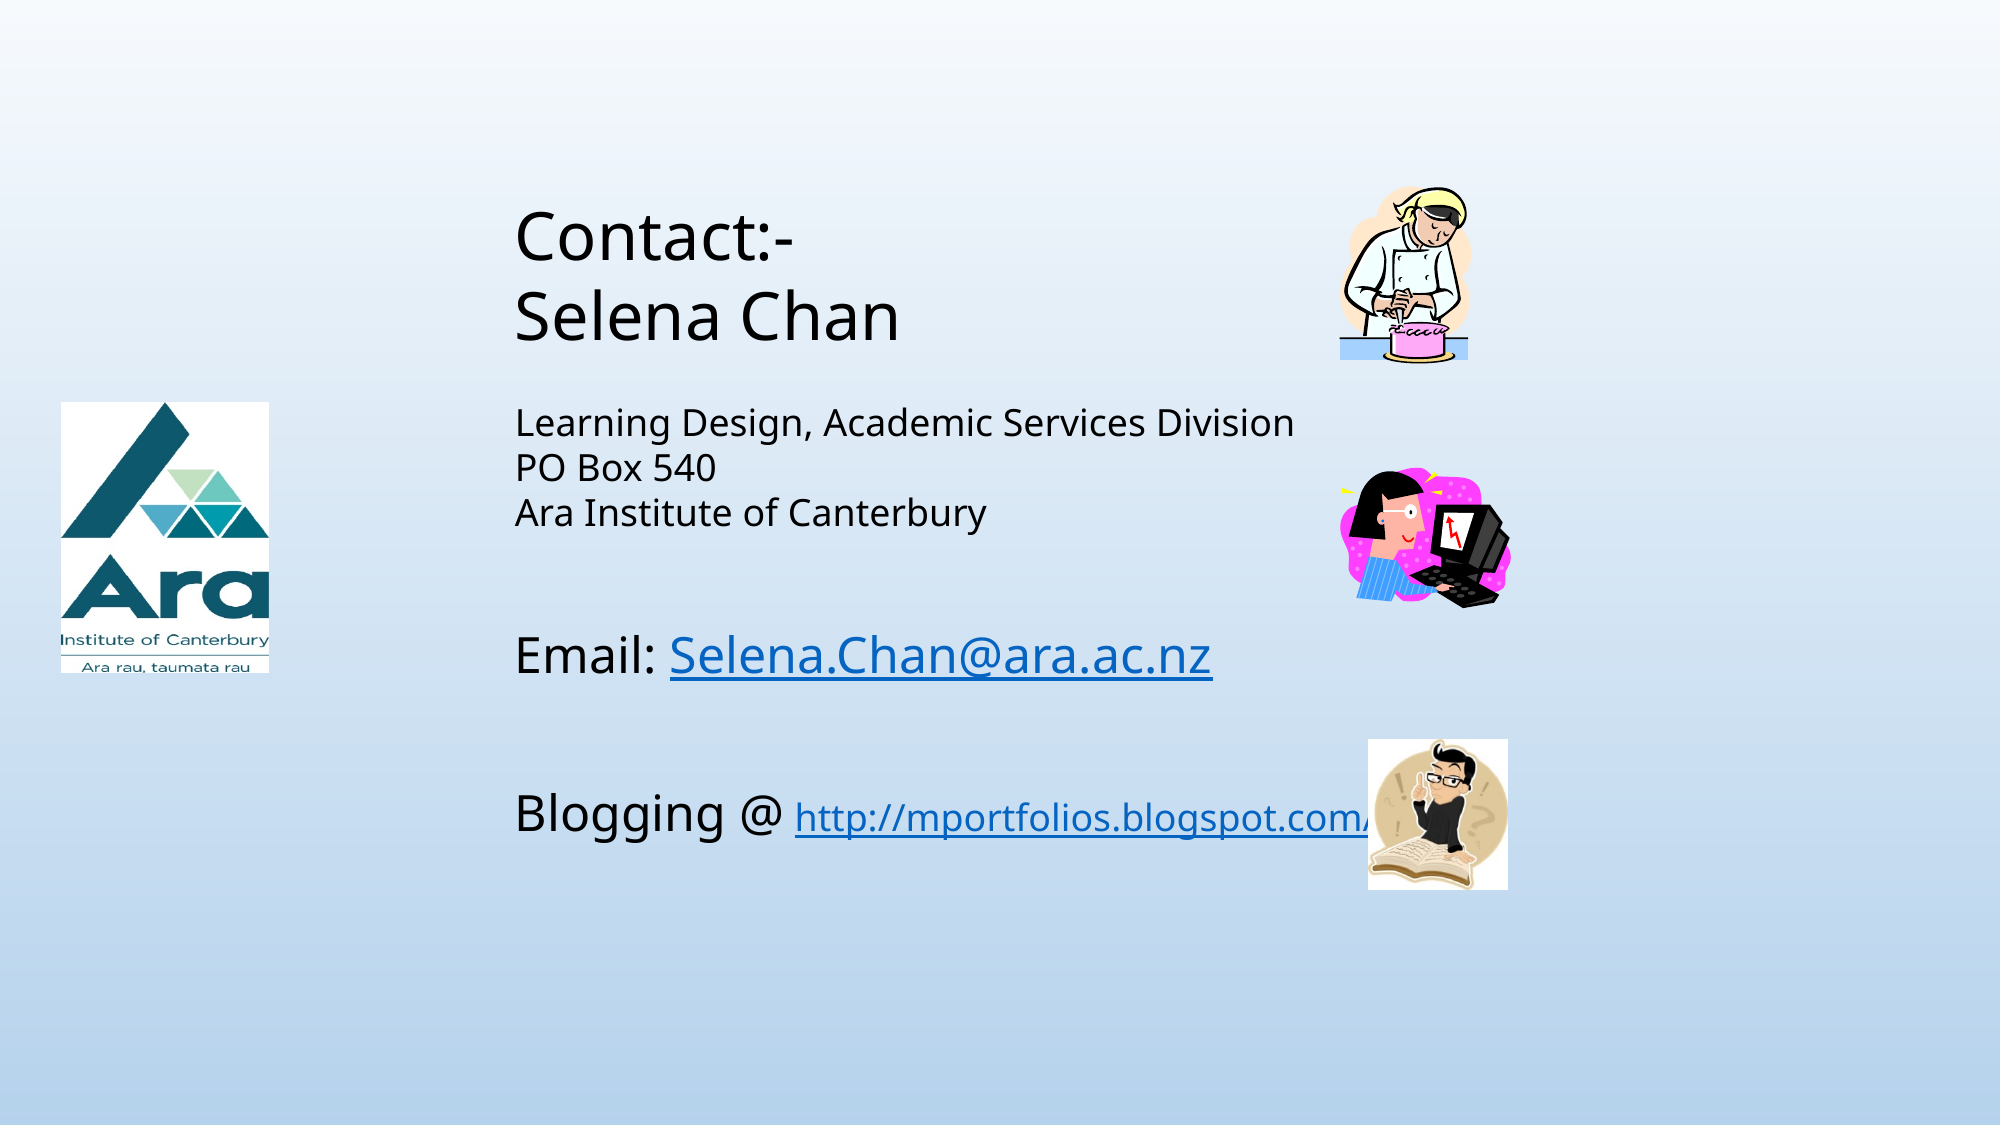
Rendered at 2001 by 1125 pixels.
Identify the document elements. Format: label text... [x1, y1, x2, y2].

text_box Contact:- Selena Chan Learning Design, Academic Services Division PO Box 540 Ara Institute of Canterbury Email: Selena.Chan@ara.ac.nz Blogging @ http://mportfolios.blogspot.com/ [500, 186, 1500, 940]
picture [61, 402, 269, 673]
picture [1368, 739, 1508, 890]
picture [1339, 186, 1472, 364]
picture [1339, 467, 1513, 609]
